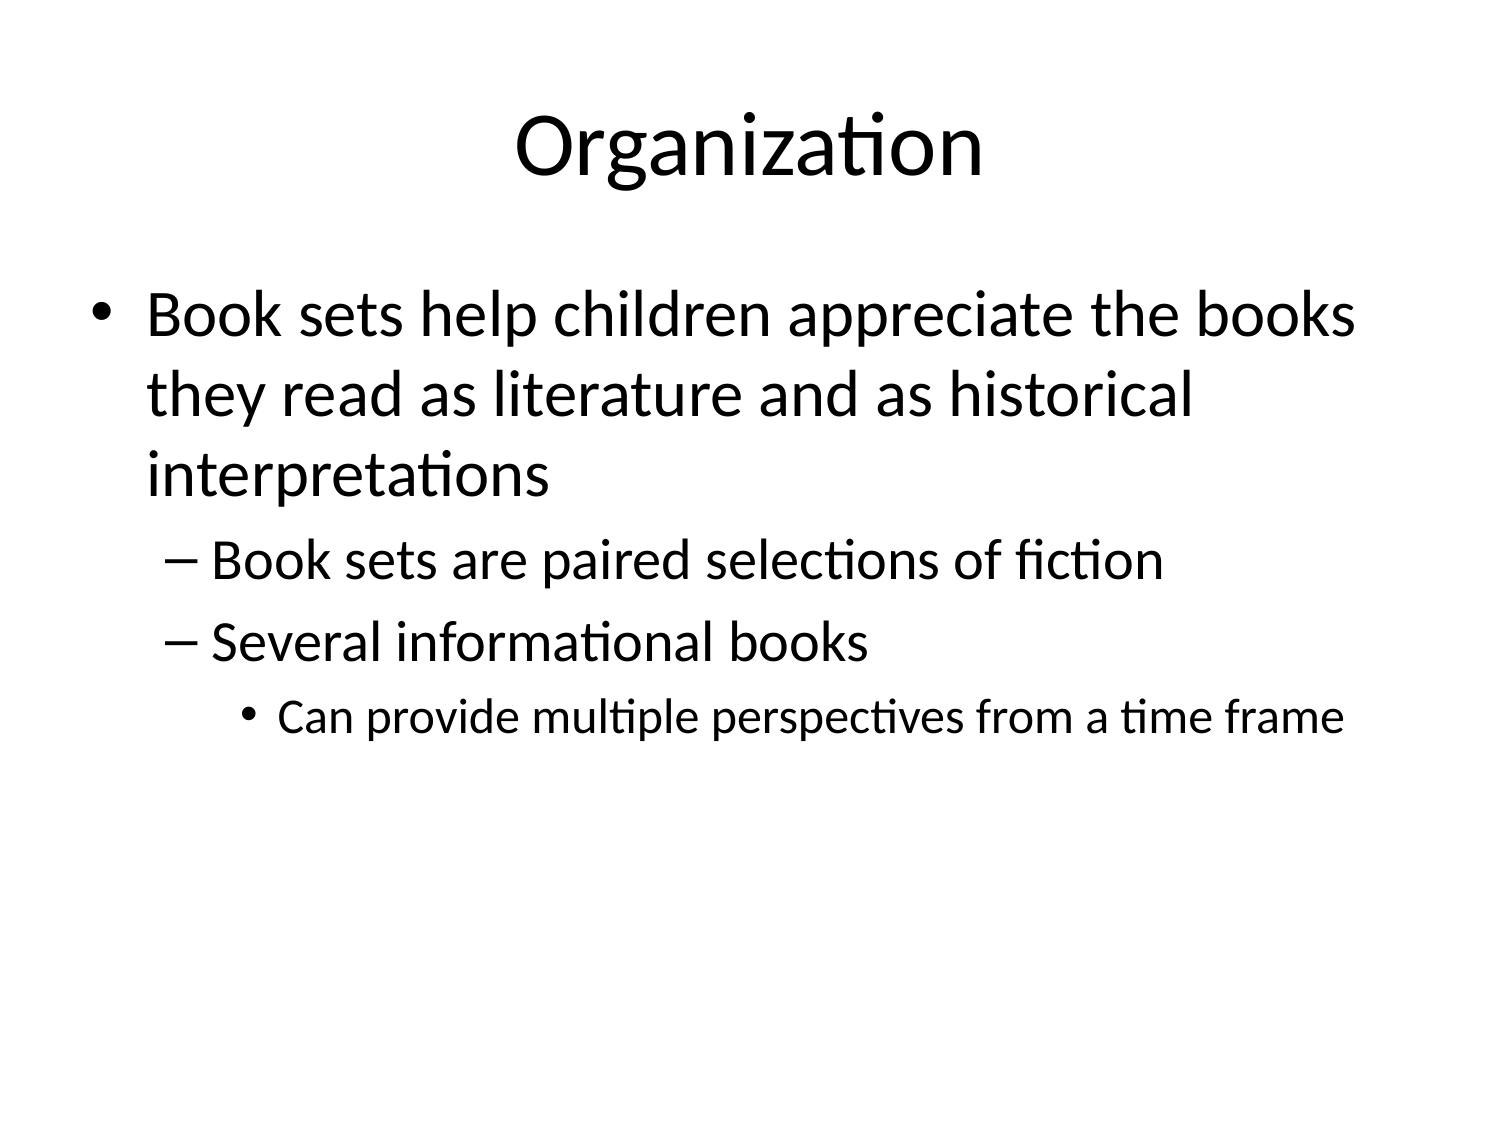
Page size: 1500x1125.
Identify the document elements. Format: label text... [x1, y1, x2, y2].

list Book sets help children appreciate the books they read as literature and as historical interpretations Book sets are paired selections of fiction Several informational books Can provide multiple perspectives from a time frame [75, 262, 1425, 1005]
title Organization [75, 45, 1425, 233]
